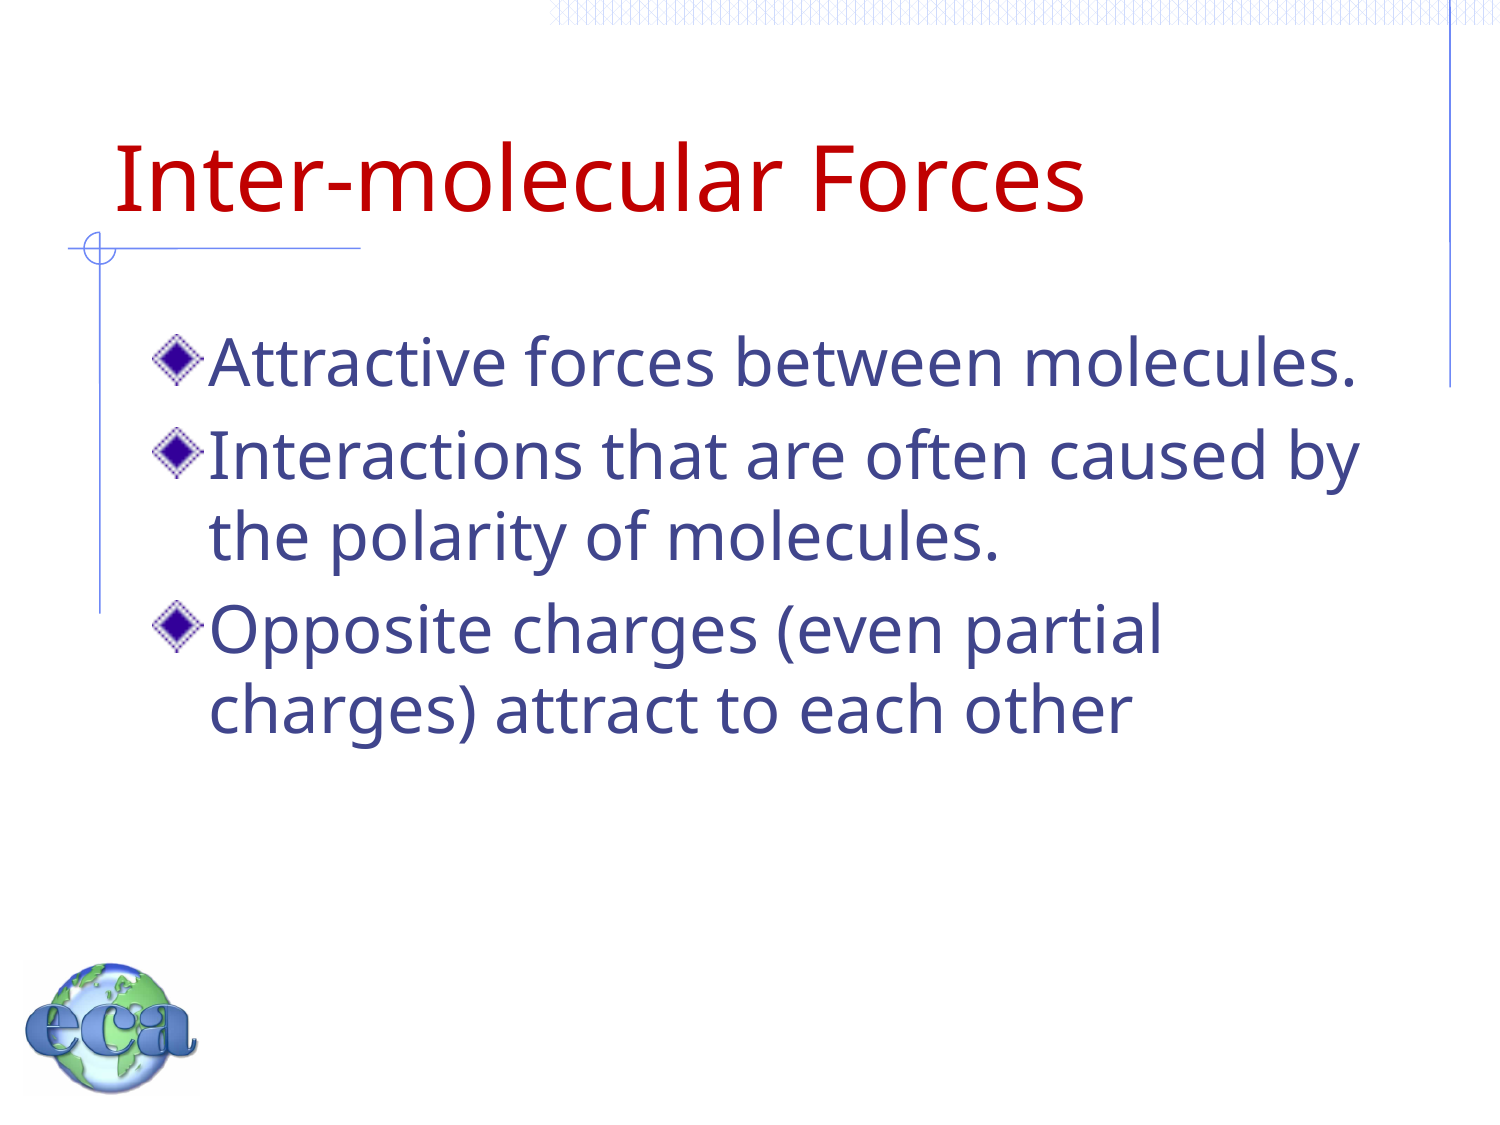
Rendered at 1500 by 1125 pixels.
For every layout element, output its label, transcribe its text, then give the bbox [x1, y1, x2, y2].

title Inter-molecular Forces [99, 49, 1376, 238]
picture [152, 600, 204, 653]
list Attractive forces between molecules. Interactions that are often caused by the polarity of molecules. Opposite charges (even partial charges) attract to each other [137, 312, 1413, 988]
picture [152, 334, 204, 386]
picture [152, 427, 204, 479]
picture [23, 960, 200, 1096]
